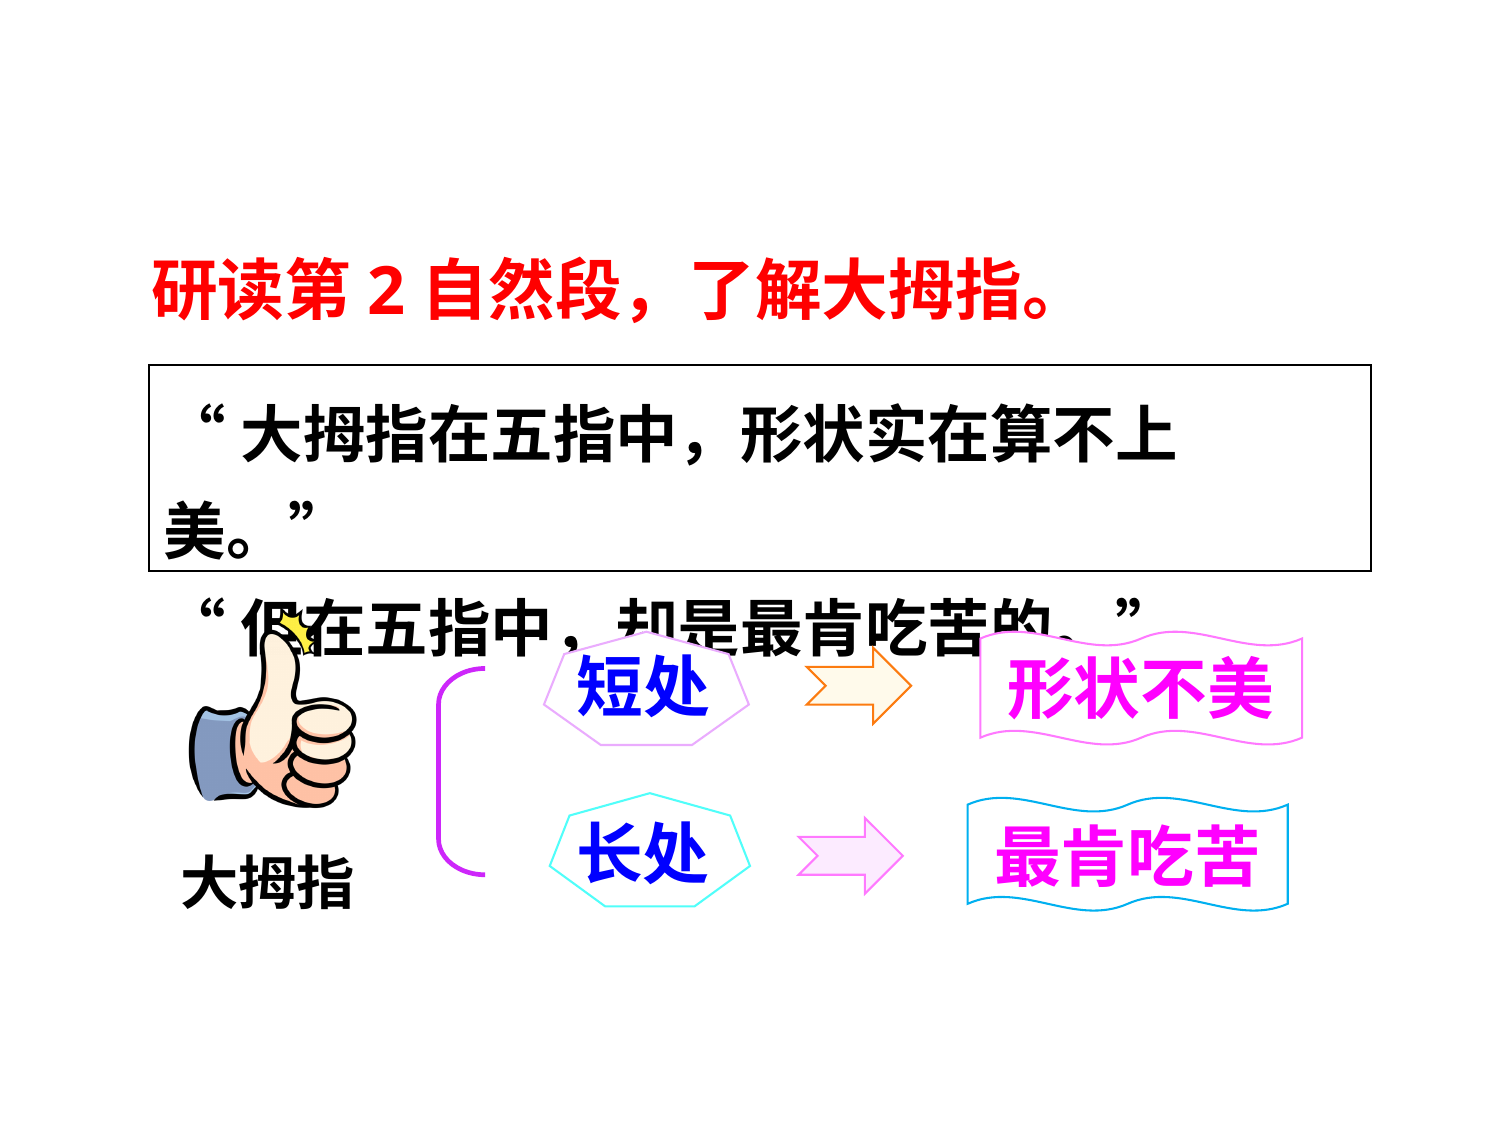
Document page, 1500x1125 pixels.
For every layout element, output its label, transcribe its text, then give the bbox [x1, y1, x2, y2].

text_box 研读第2自然段，了解大拇指。 [136, 212, 1134, 336]
text_box [438, 667, 486, 876]
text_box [967, 797, 1300, 911]
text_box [549, 793, 750, 907]
text_box [804, 645, 913, 727]
text_box [796, 815, 905, 897]
text_box “大拇指在五指中，形状实在算不上美。” “但在五指中，却是最肯吃苦的。” [148, 364, 1372, 572]
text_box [164, 604, 371, 925]
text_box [543, 631, 774, 745]
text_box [980, 631, 1314, 745]
